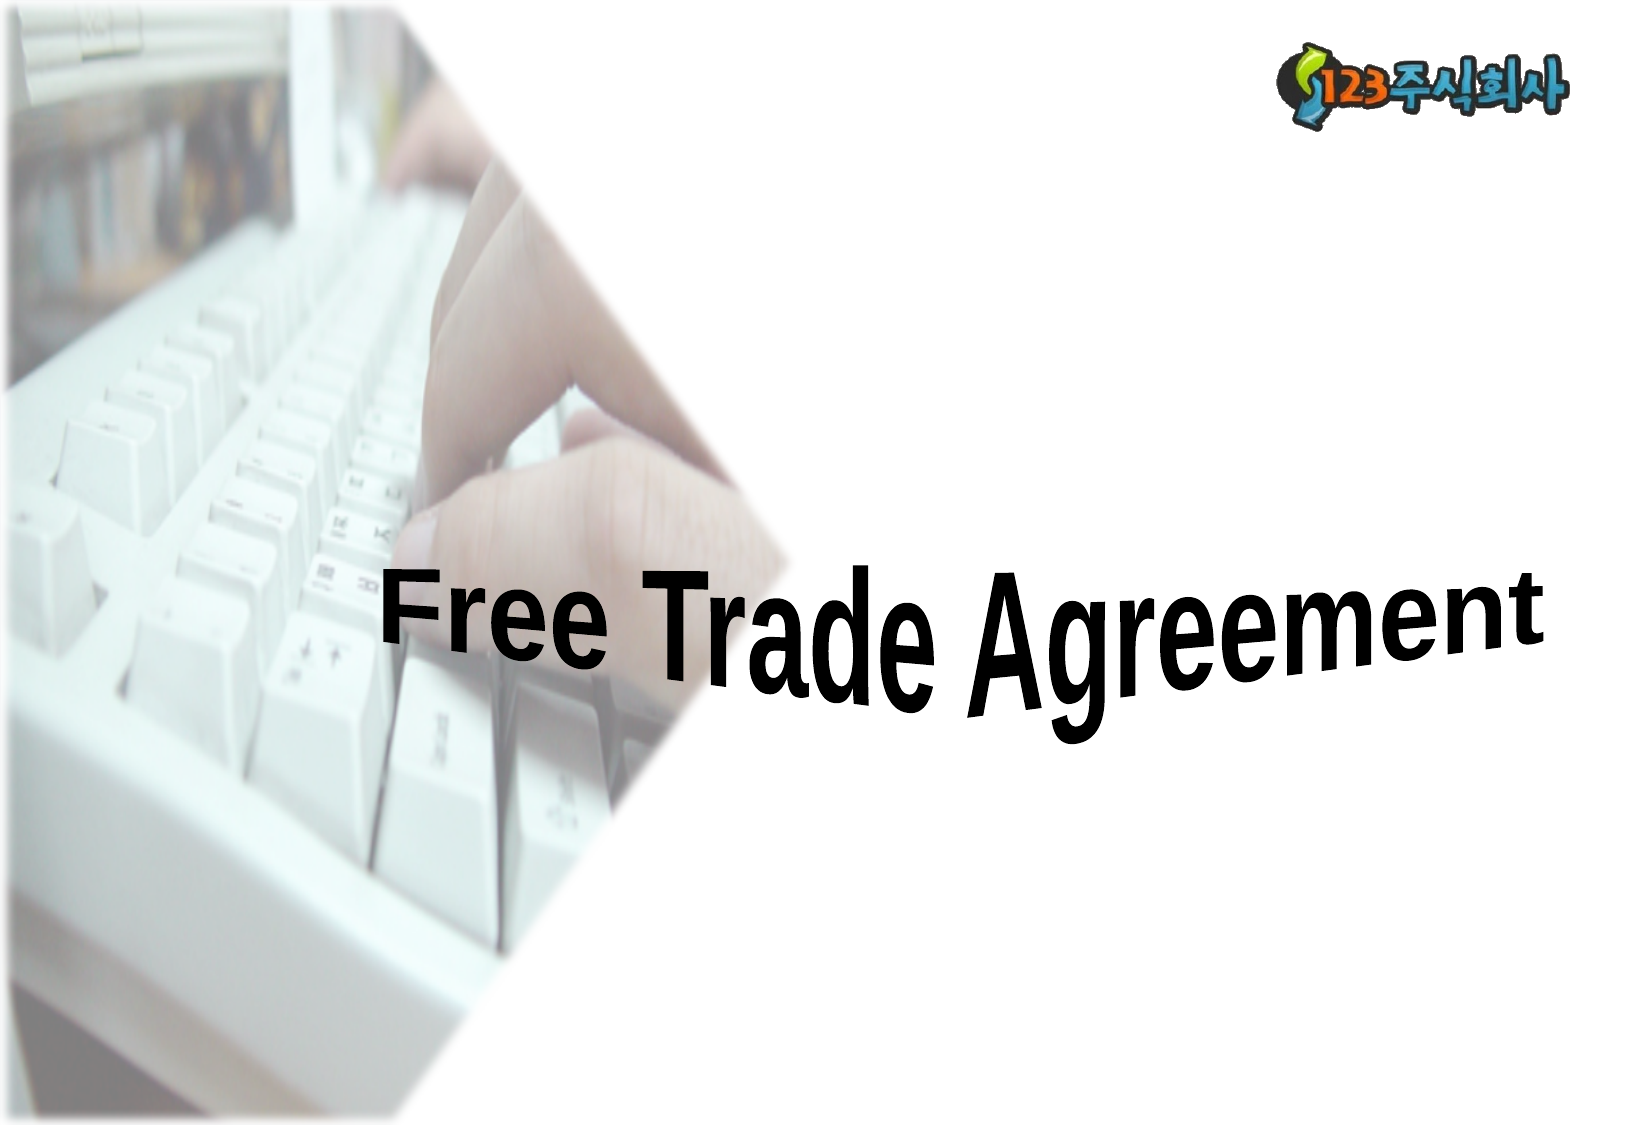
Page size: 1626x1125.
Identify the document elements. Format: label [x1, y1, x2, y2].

picture [1231, 9, 1617, 153]
text_box [15, 15, 779, 1111]
